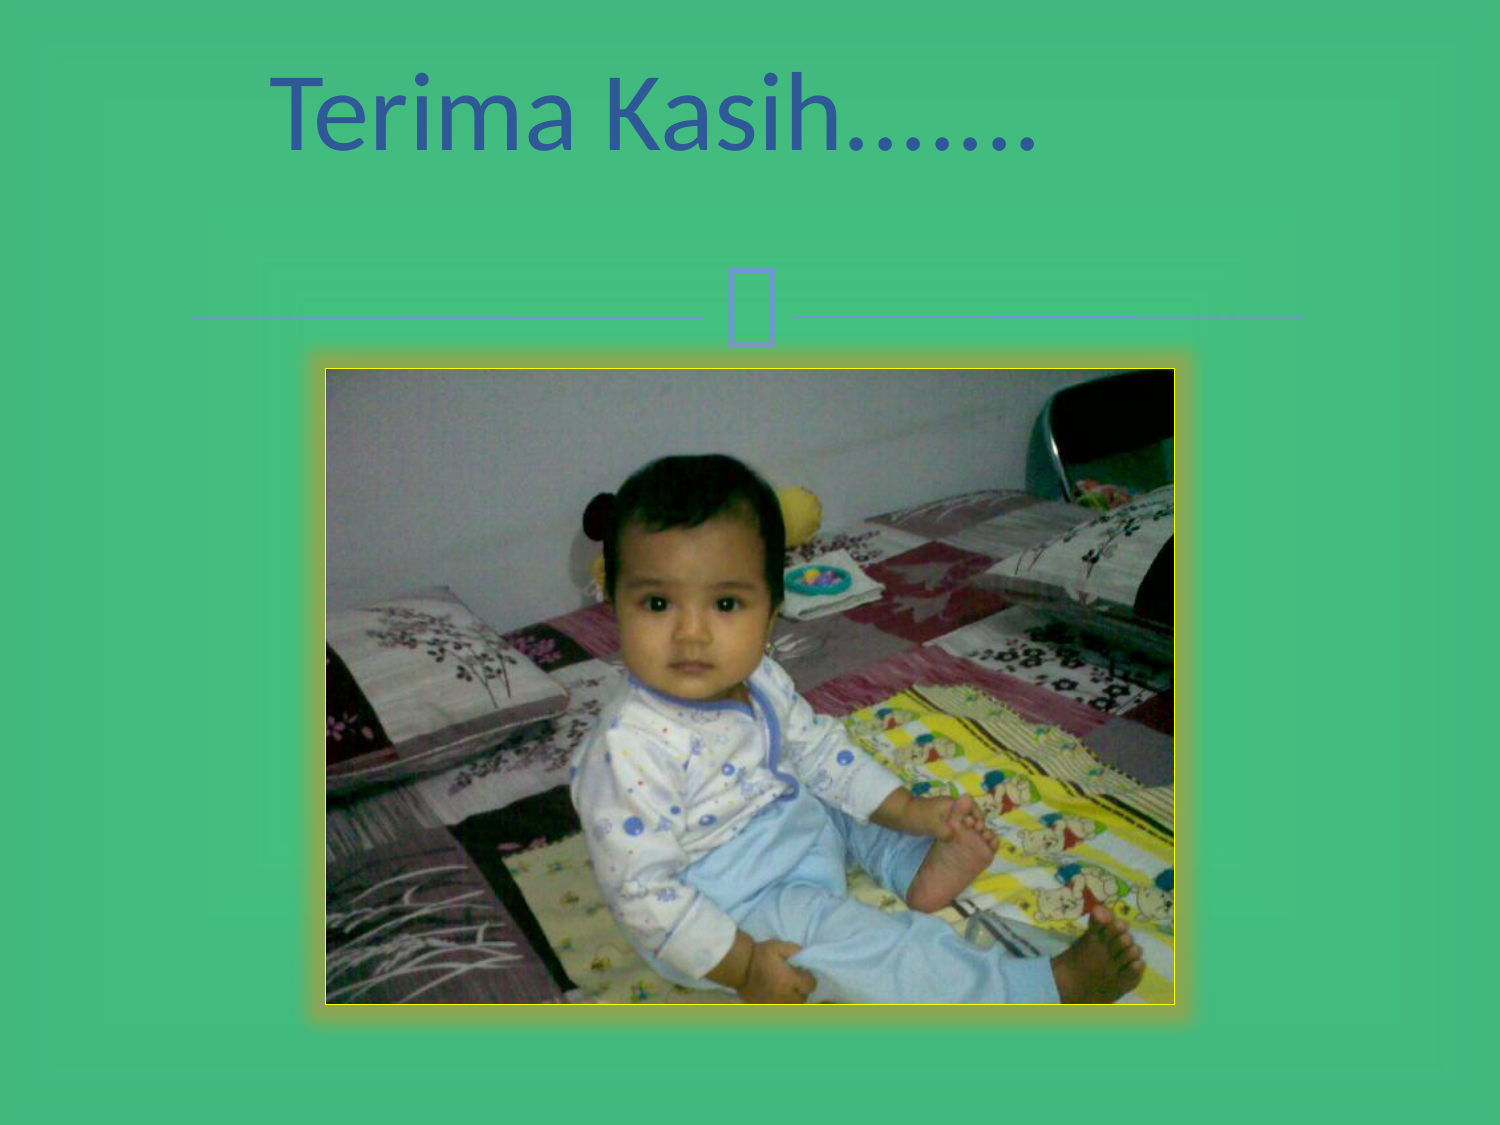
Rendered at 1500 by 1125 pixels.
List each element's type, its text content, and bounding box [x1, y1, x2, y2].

title Terima Kasih....... [58, 46, 1254, 165]
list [325, 368, 1175, 1006]
